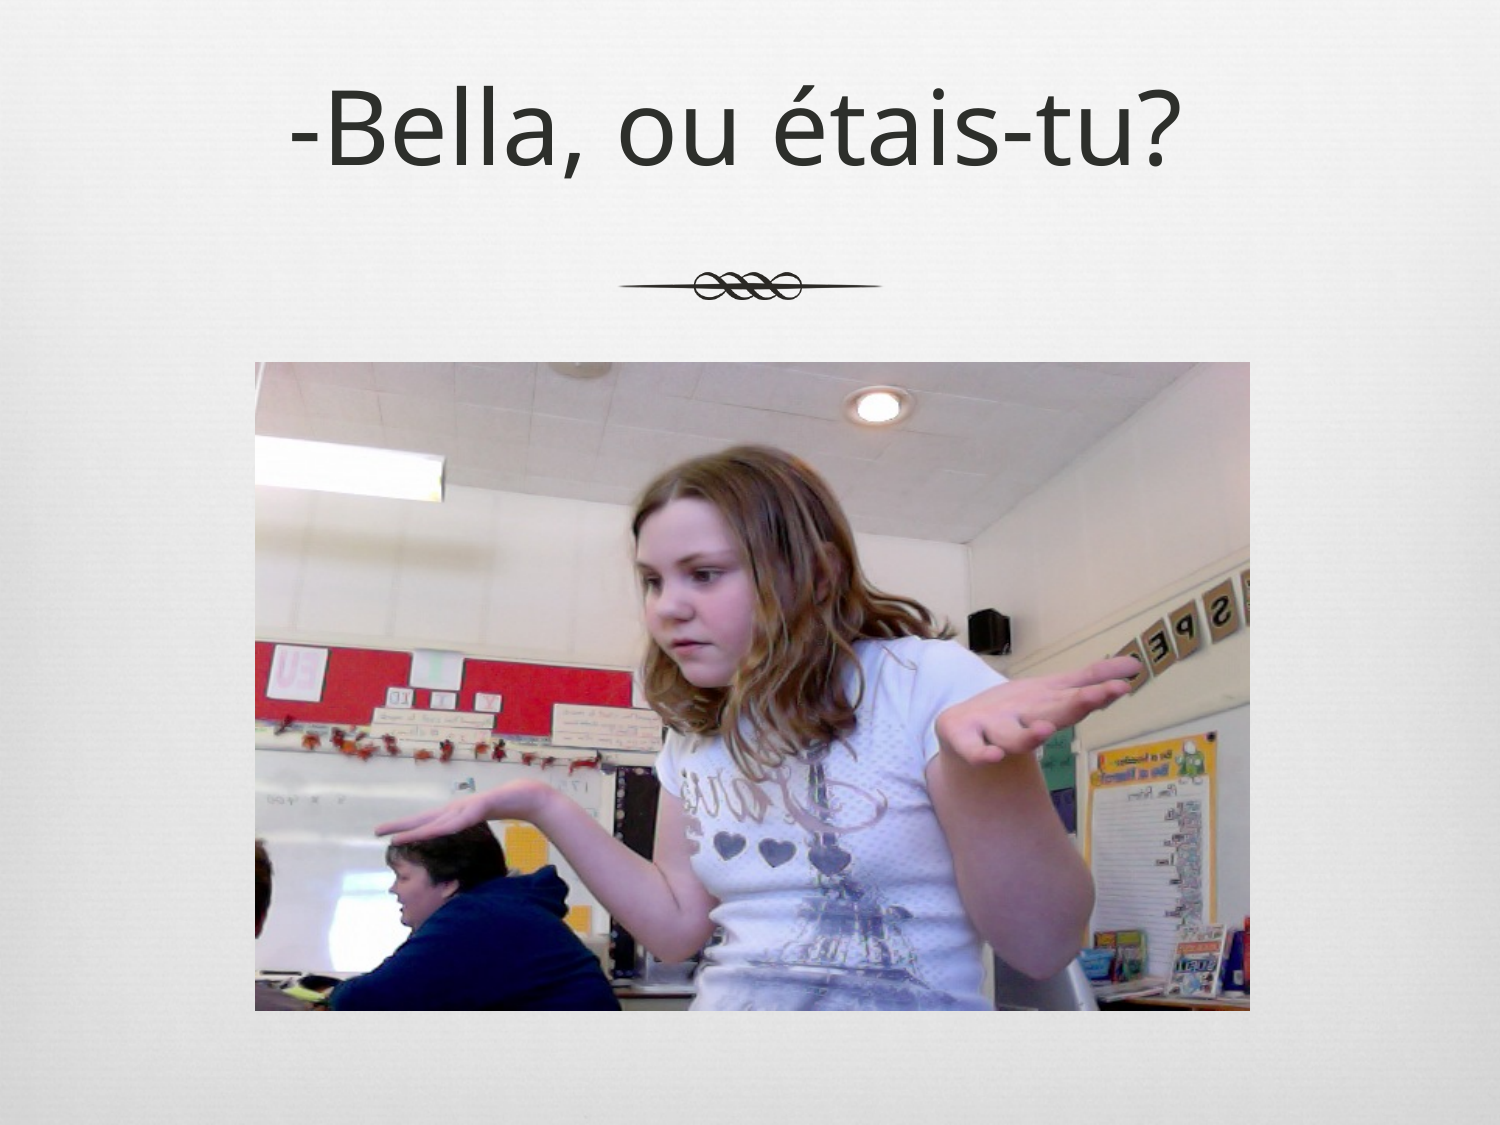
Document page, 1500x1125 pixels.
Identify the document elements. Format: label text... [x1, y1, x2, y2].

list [0, 361, 1500, 1012]
picture [615, 272, 885, 300]
title -Bella, ou étais-tu? [112, 11, 1388, 236]
